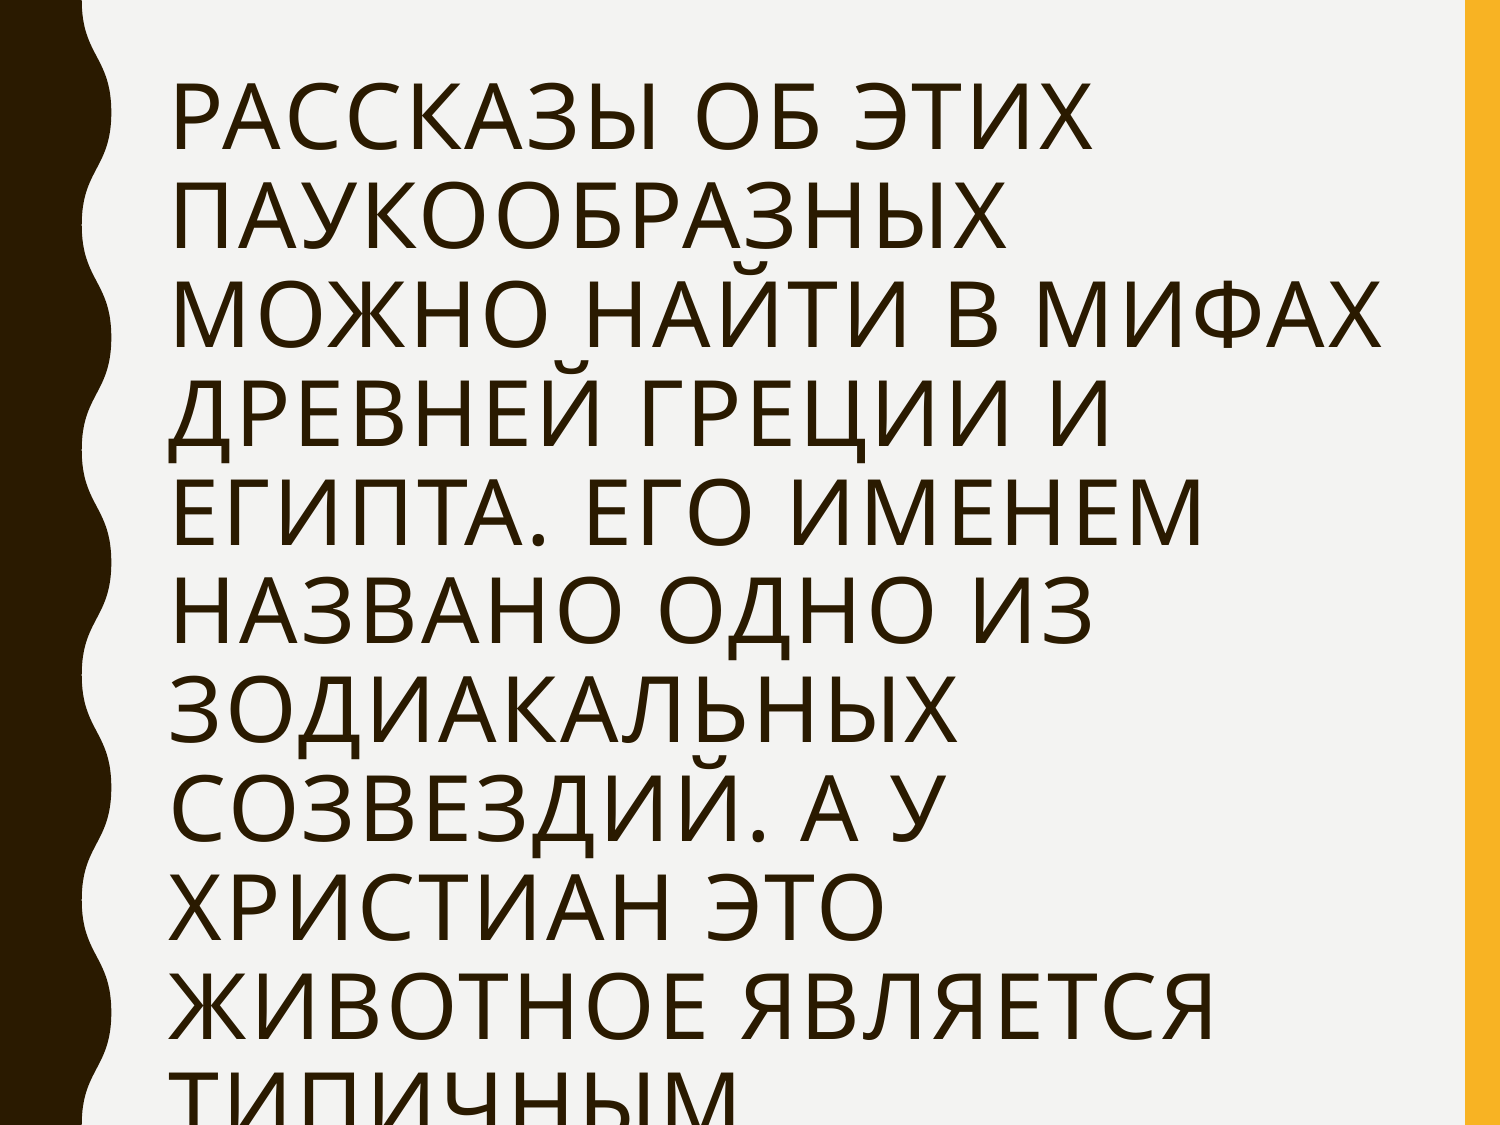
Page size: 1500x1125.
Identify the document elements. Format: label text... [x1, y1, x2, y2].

title Рассказы об этих паукообразных можно найти в мифах Древней Греции и Египта. Его именем названо одно из зодиакальных созвездий. А у христиан это животное является типичным представителем «фауны» преисподней. Кто это? [154, 62, 1407, 308]
